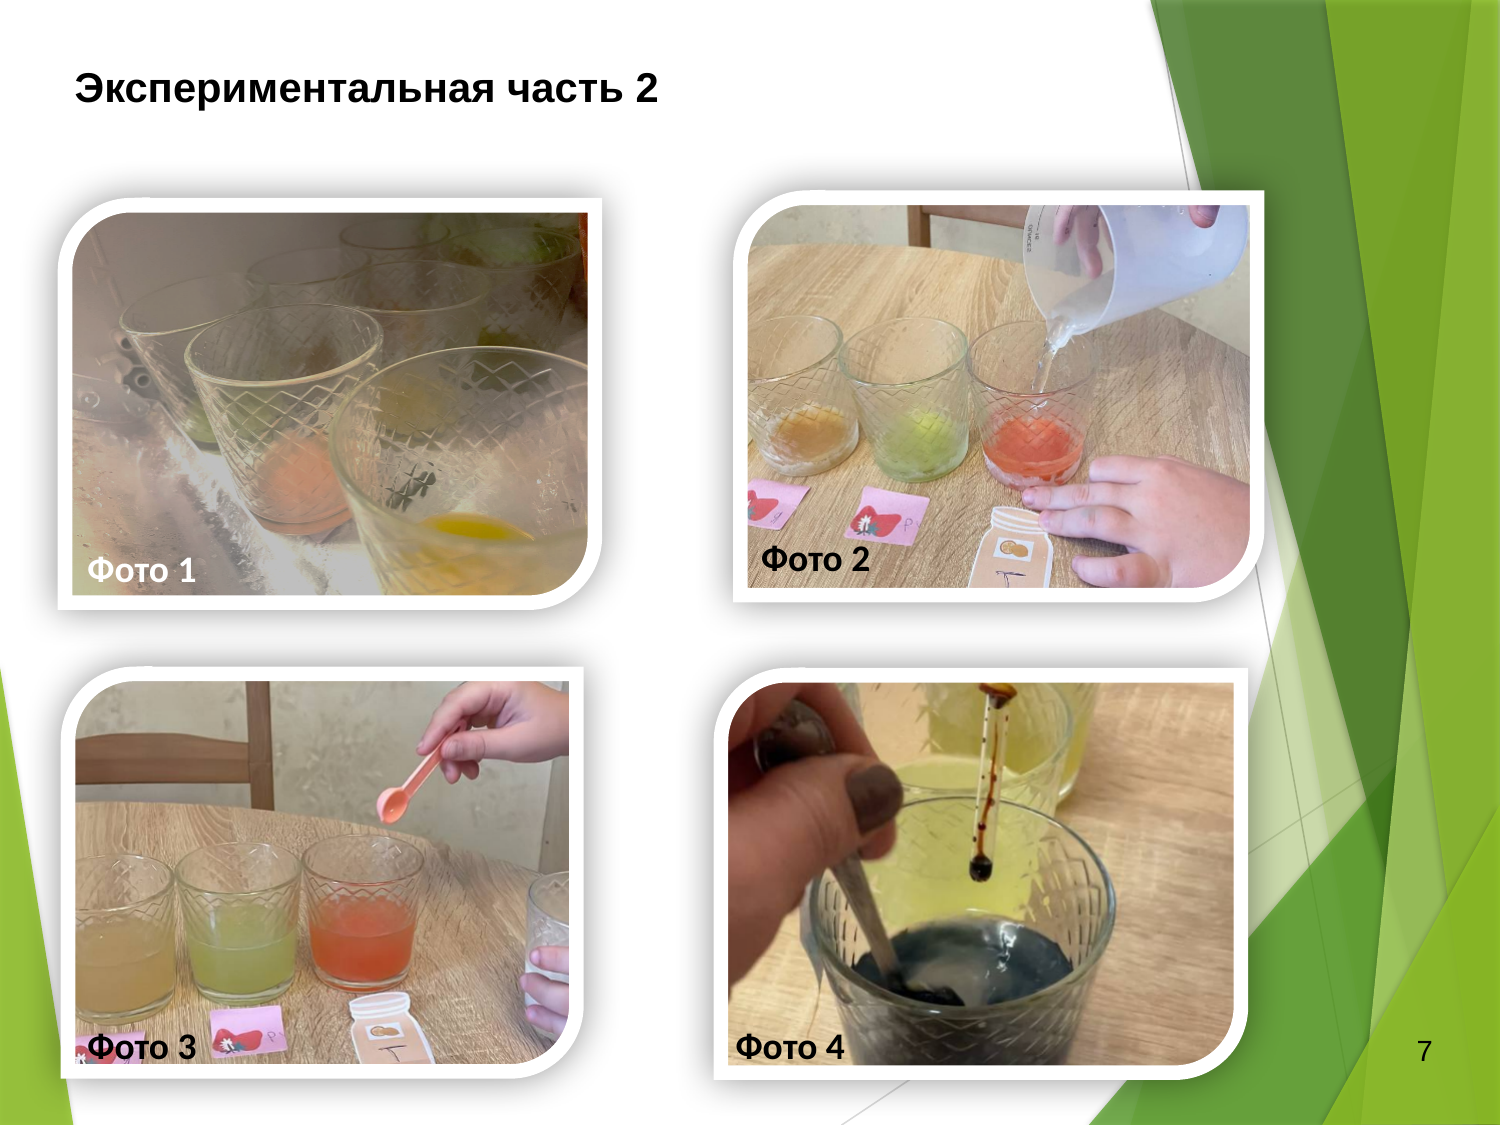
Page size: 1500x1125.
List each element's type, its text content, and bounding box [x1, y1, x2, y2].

picture [67, 673, 577, 1072]
text_box [581, 909, 715, 970]
text_box Экспериментальная часть 2 [59, 53, 686, 118]
picture [64, 204, 596, 604]
text_box 7 [1363, 1019, 1448, 1080]
picture [720, 674, 1242, 1074]
text_box [1247, 909, 1372, 970]
picture [739, 197, 1258, 596]
